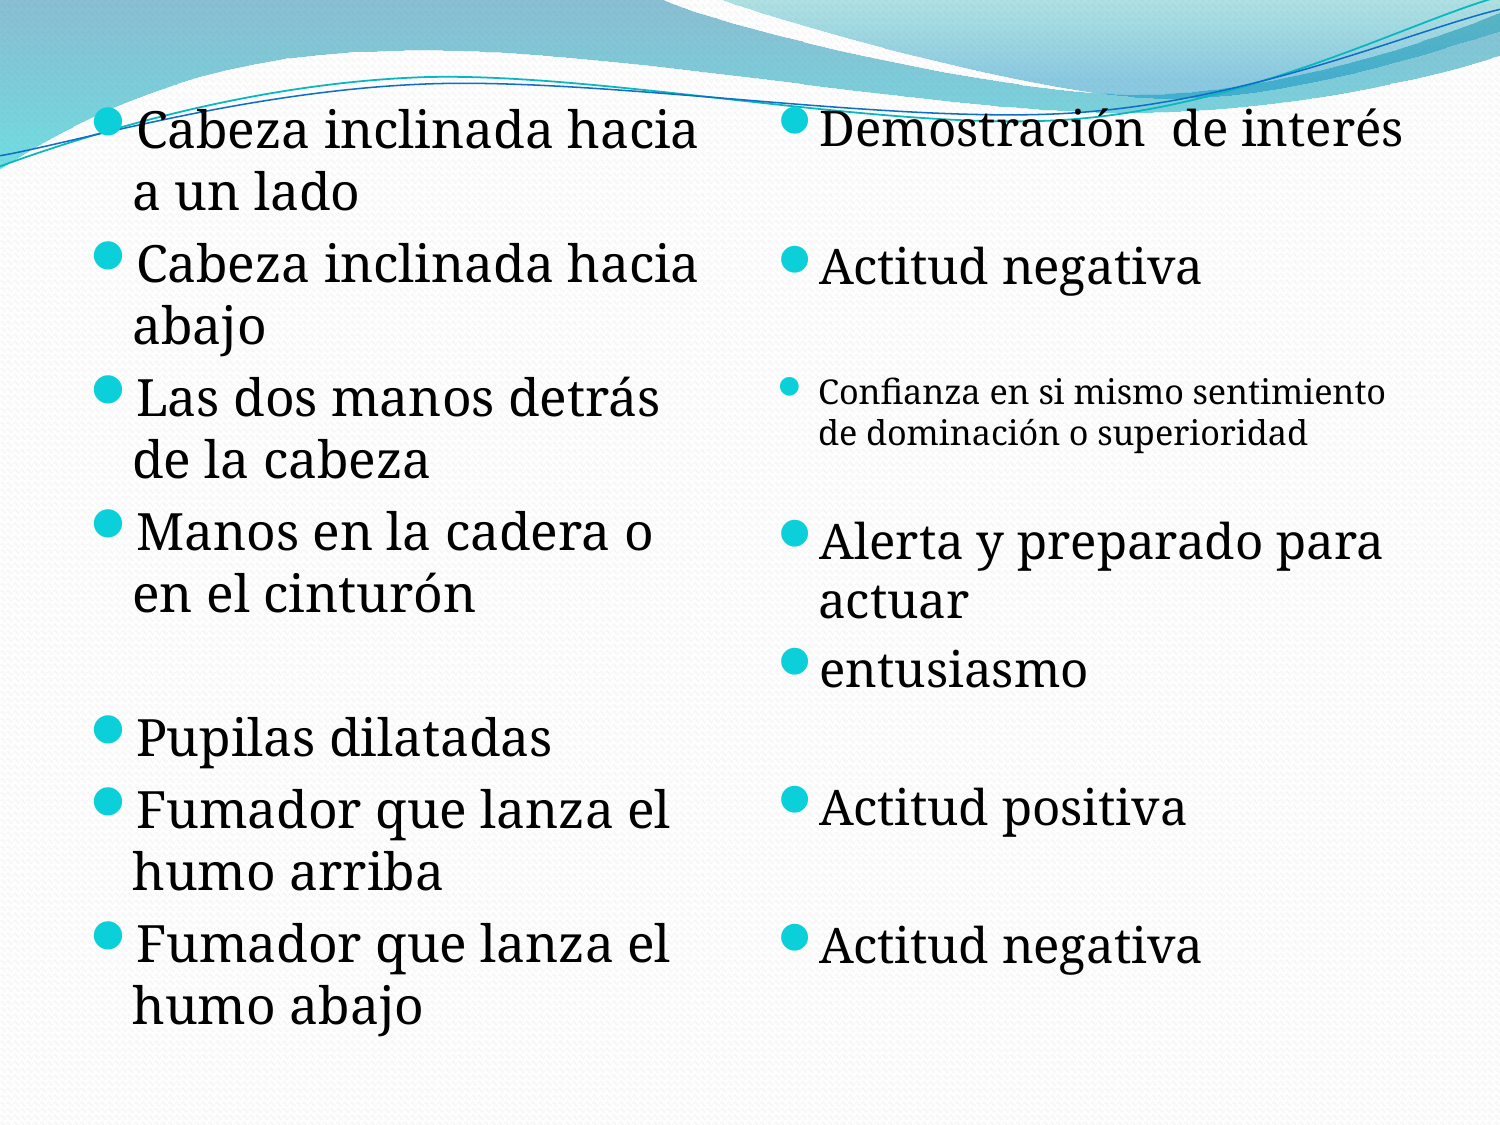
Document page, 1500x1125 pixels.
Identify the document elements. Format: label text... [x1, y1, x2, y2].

list Cabeza inclinada hacia a un lado Cabeza inclinada hacia abajo Las dos manos detrás de la cabeza Manos en la cadera o en el cinturón Pupilas dilatadas Fumador que lanza el humo arriba Fumador que lanza el humo abajo [75, 90, 738, 1043]
list Demostración de interés Actitud negativa Confianza en si mismo sentimiento de dominación o superioridad Alerta y preparado para actuar entusiasmo Actitud positiva Actitud negativa [762, 90, 1425, 1043]
